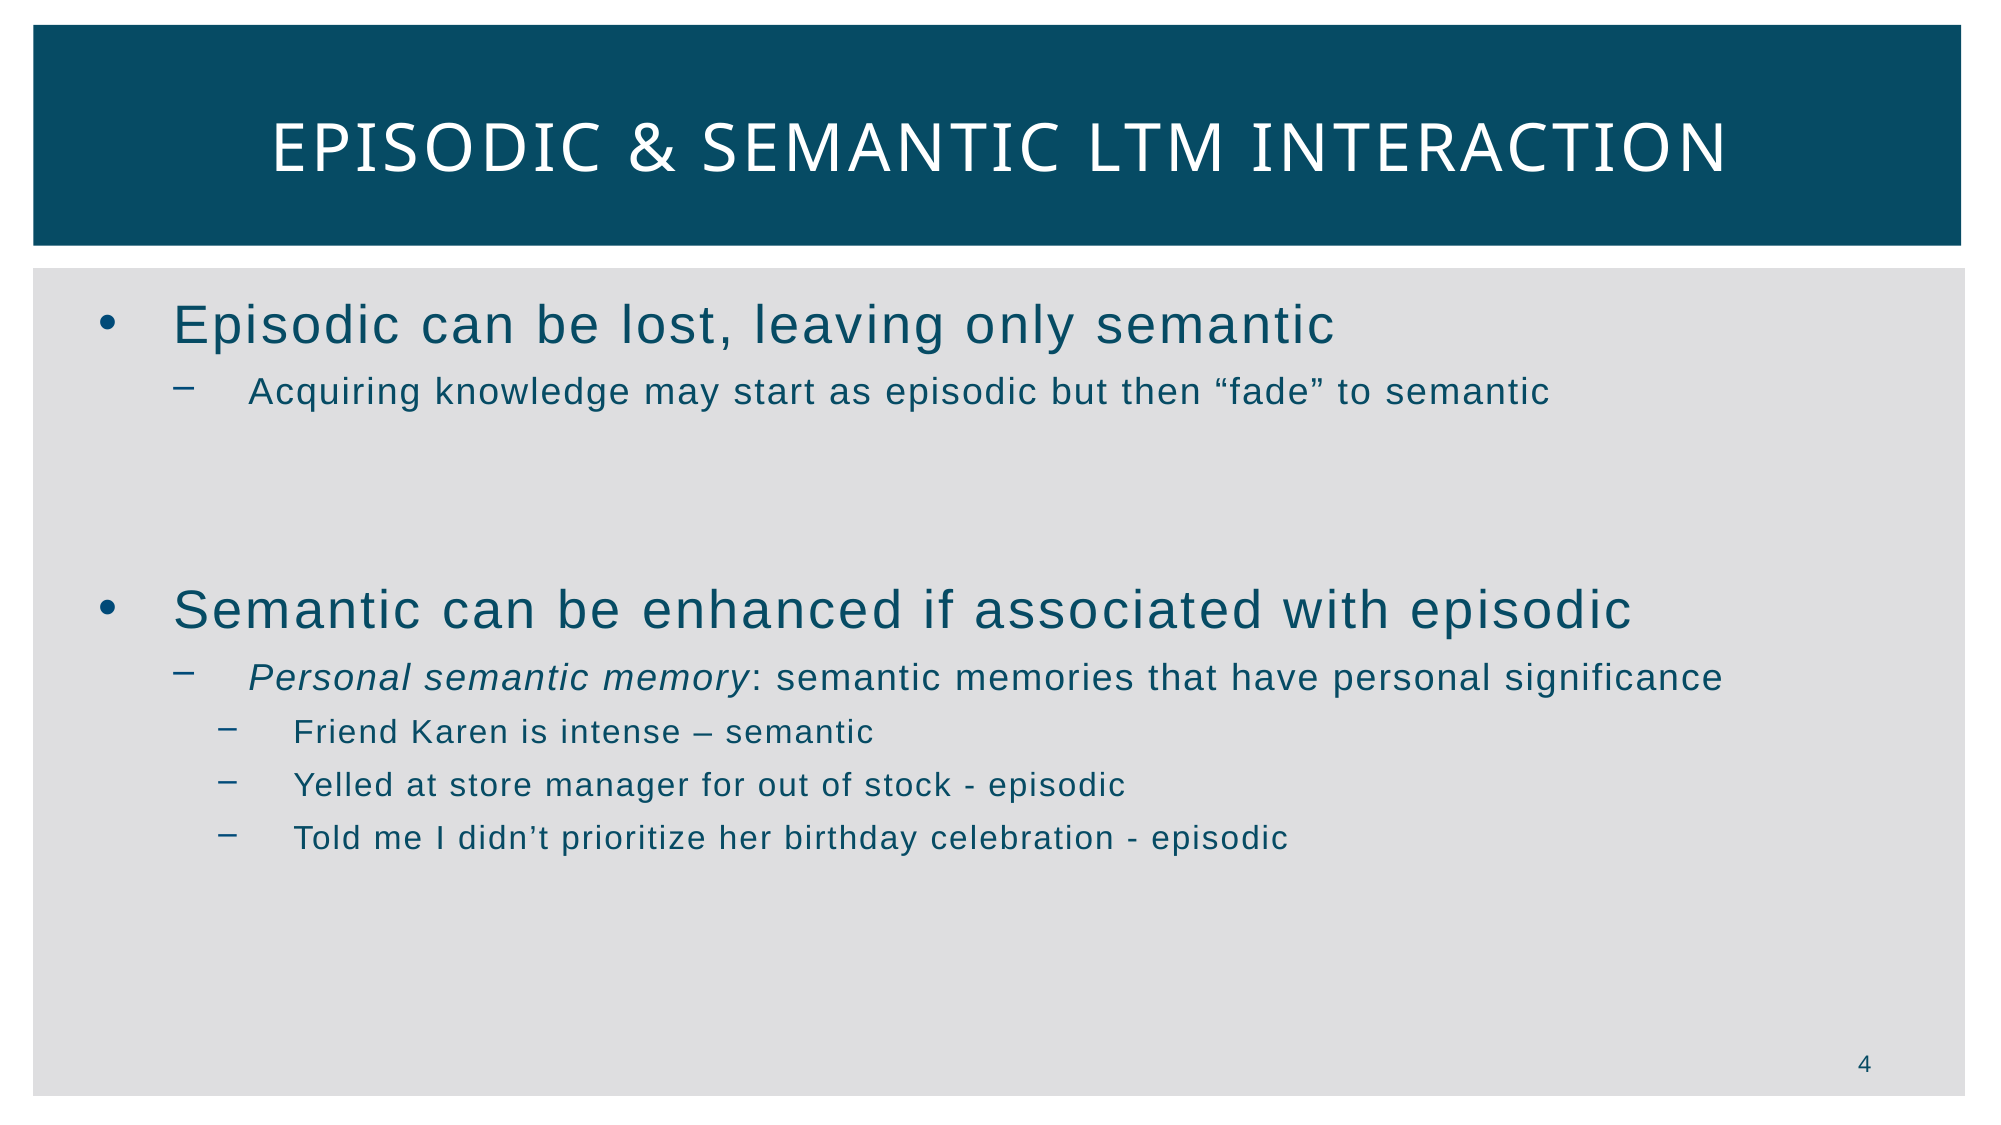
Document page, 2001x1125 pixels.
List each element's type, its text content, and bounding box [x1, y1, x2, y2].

slide_number 4 [1800, 1041, 1930, 1089]
list Episodic can be lost, leaving only semantic Acquiring knowledge may start as episodic but then “fade” to semantic Semantic can be enhanced if associated with episodic Personal semantic memory: semantic memories that have personal significance Friend Karen is intense – semantic Yelled at store manager for out of stock - episodic Told me I didn’t prioritize her birthday celebration - episodic [83, 281, 1923, 1005]
title Episodic & Semantic LTM Interaction [83, 58, 1917, 232]
